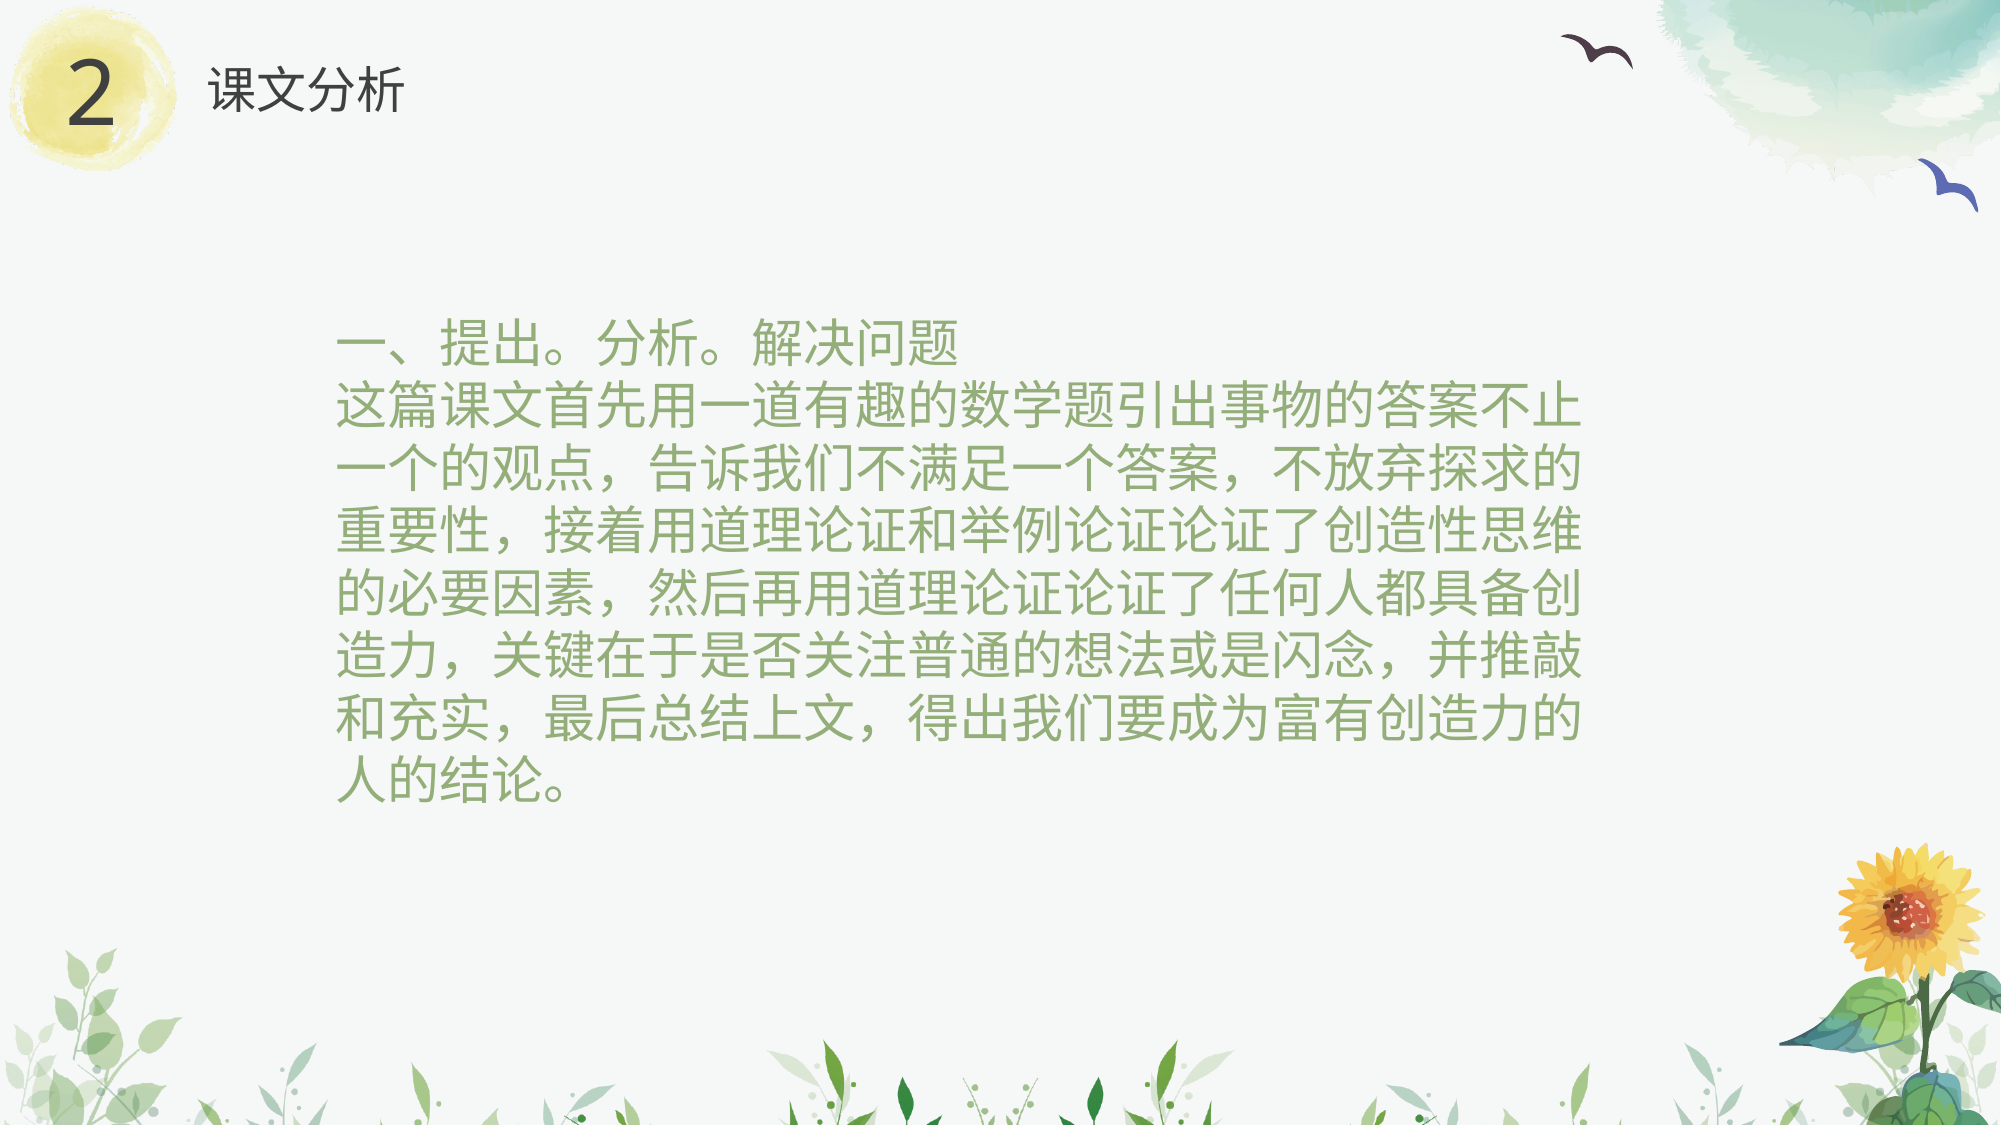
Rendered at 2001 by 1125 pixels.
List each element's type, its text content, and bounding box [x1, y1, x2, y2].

text_box [1560, 34, 1632, 69]
text_box [1966, 198, 1979, 213]
picture [1632, 0, 2000, 198]
picture [0, 842, 2001, 1125]
text_box 课文分析 [191, 51, 755, 127]
text_box 一、提出。分析。解决问题 这篇课文首先用一道有趣的数学题引出事物的答案不止一个的观点，告诉我们不满足一个答案，不放弃探求的重要性，接着用道理论证和举例论证论证了创造性思维的必要因素，然后再用道理论证论证了任何人都具备创造力，关键在于是否关注普通的想法或是闪念，并推敲和充实，最后总结上文，得出我们要成为富有创造力的人的结论。 [320, 302, 1642, 818]
picture [8, 4, 177, 171]
